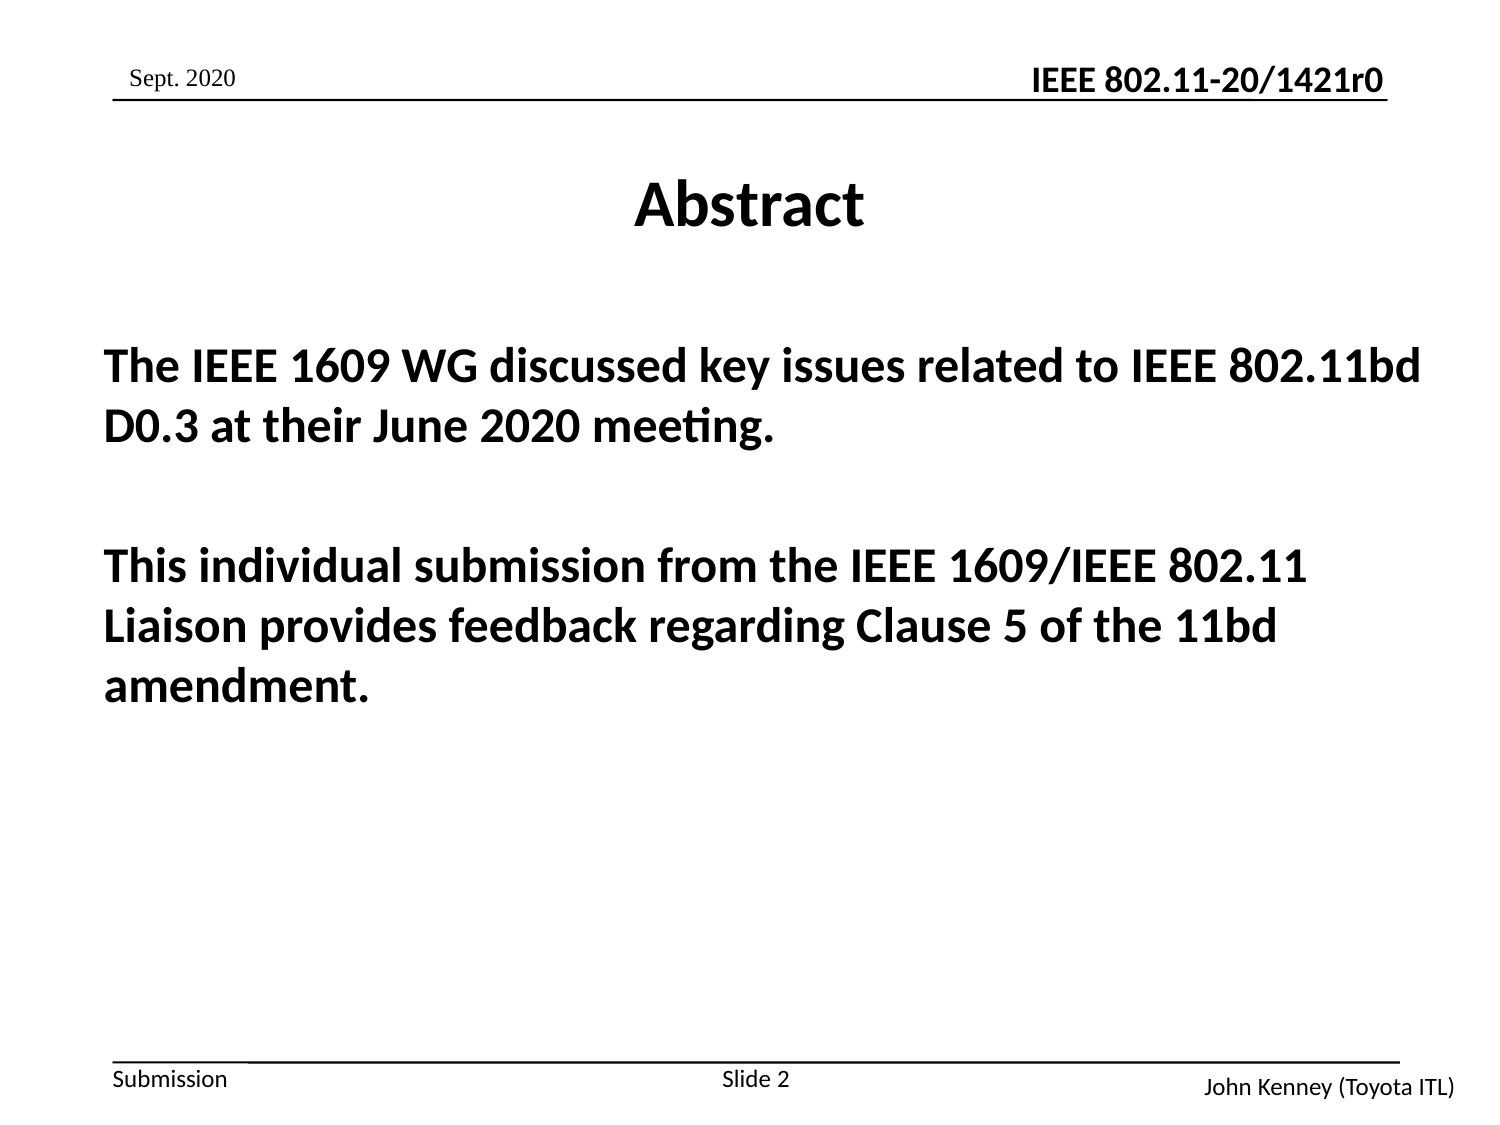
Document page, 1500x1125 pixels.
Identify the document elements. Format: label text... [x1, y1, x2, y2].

slide_number Slide 2 [713, 1061, 799, 1093]
list The IEEE 1609 WG discussed key issues related to IEEE 802.11bd D0.3 at their June 2020 meeting. This individual submission from the IEEE 1609/IEEE 802.11 Liaison provides feedback regarding Clause 5 of the 11bd amendment. [88, 324, 1456, 1000]
footer John Kenney (Toyota ITL) [1199, 1070, 1456, 1101]
title Abstract [112, 112, 1388, 288]
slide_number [114, 54, 269, 100]
